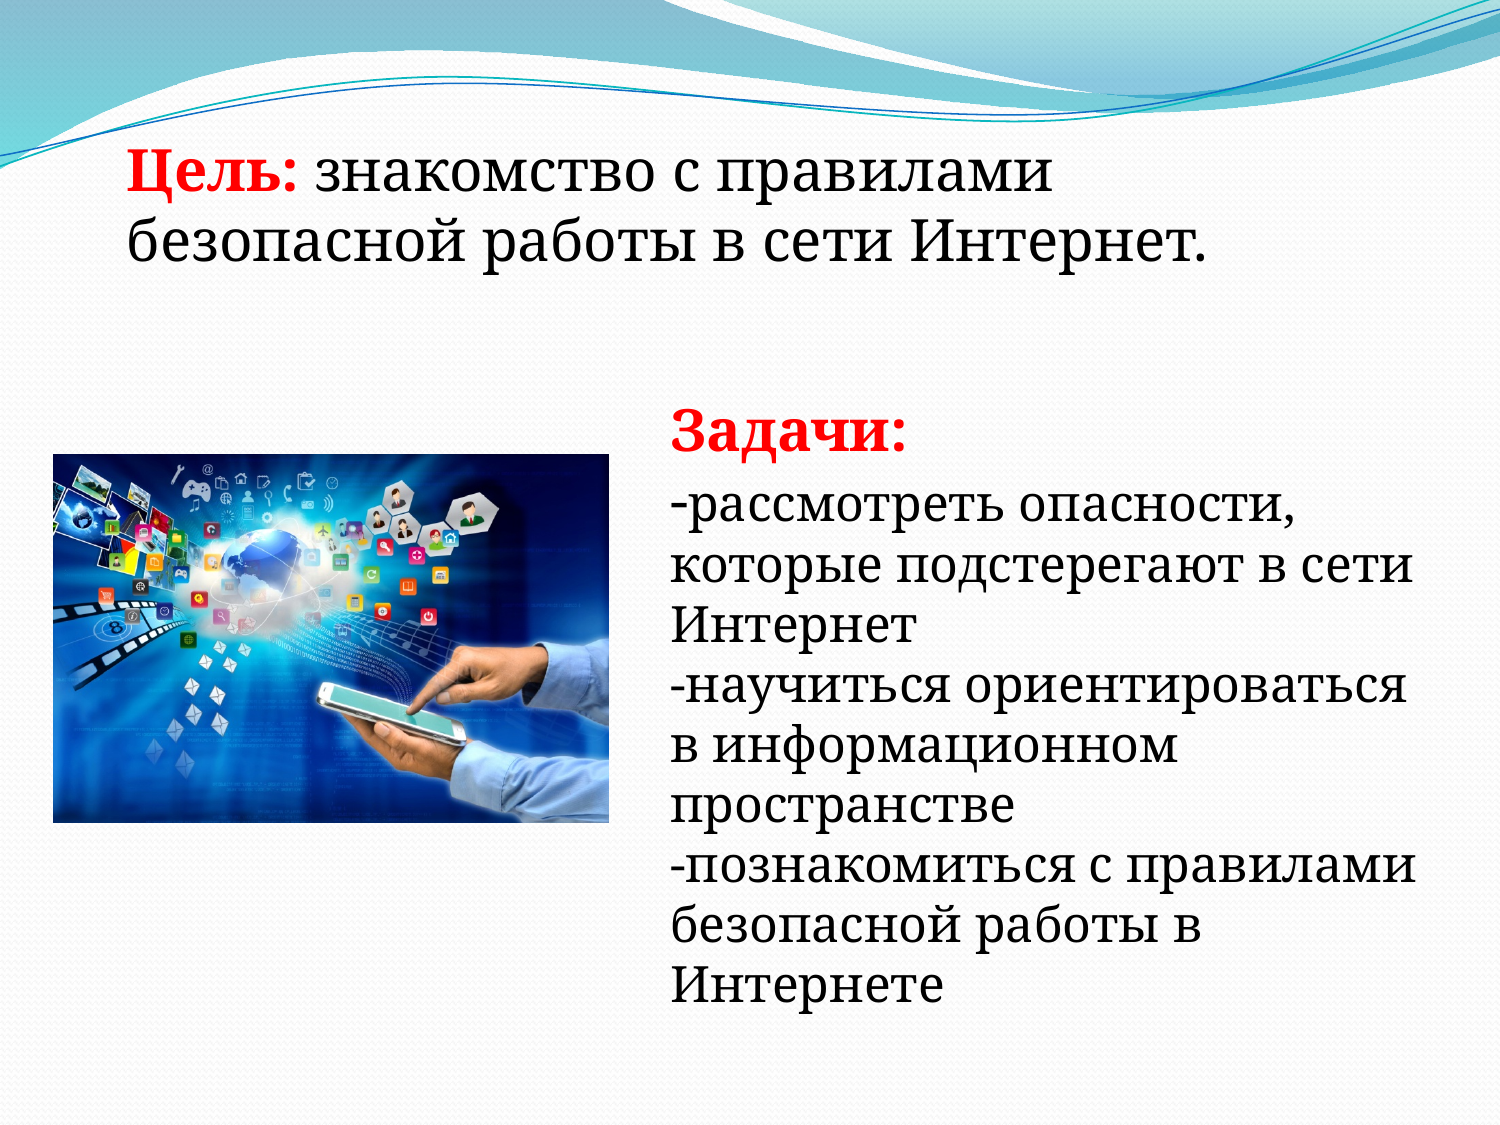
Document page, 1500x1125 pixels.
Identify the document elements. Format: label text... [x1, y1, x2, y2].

picture [52, 454, 609, 823]
text_box Цель: знакомство с правилами безопасной работы в сети Интернет. [112, 125, 1294, 281]
text_box Задачи: -рассмотреть опасности, которые подстерегают в сети Интернет -научиться ориентироваться в информационном пространстве -познакомиться с правилами безопасной работы в Интернете [655, 385, 1453, 1020]
